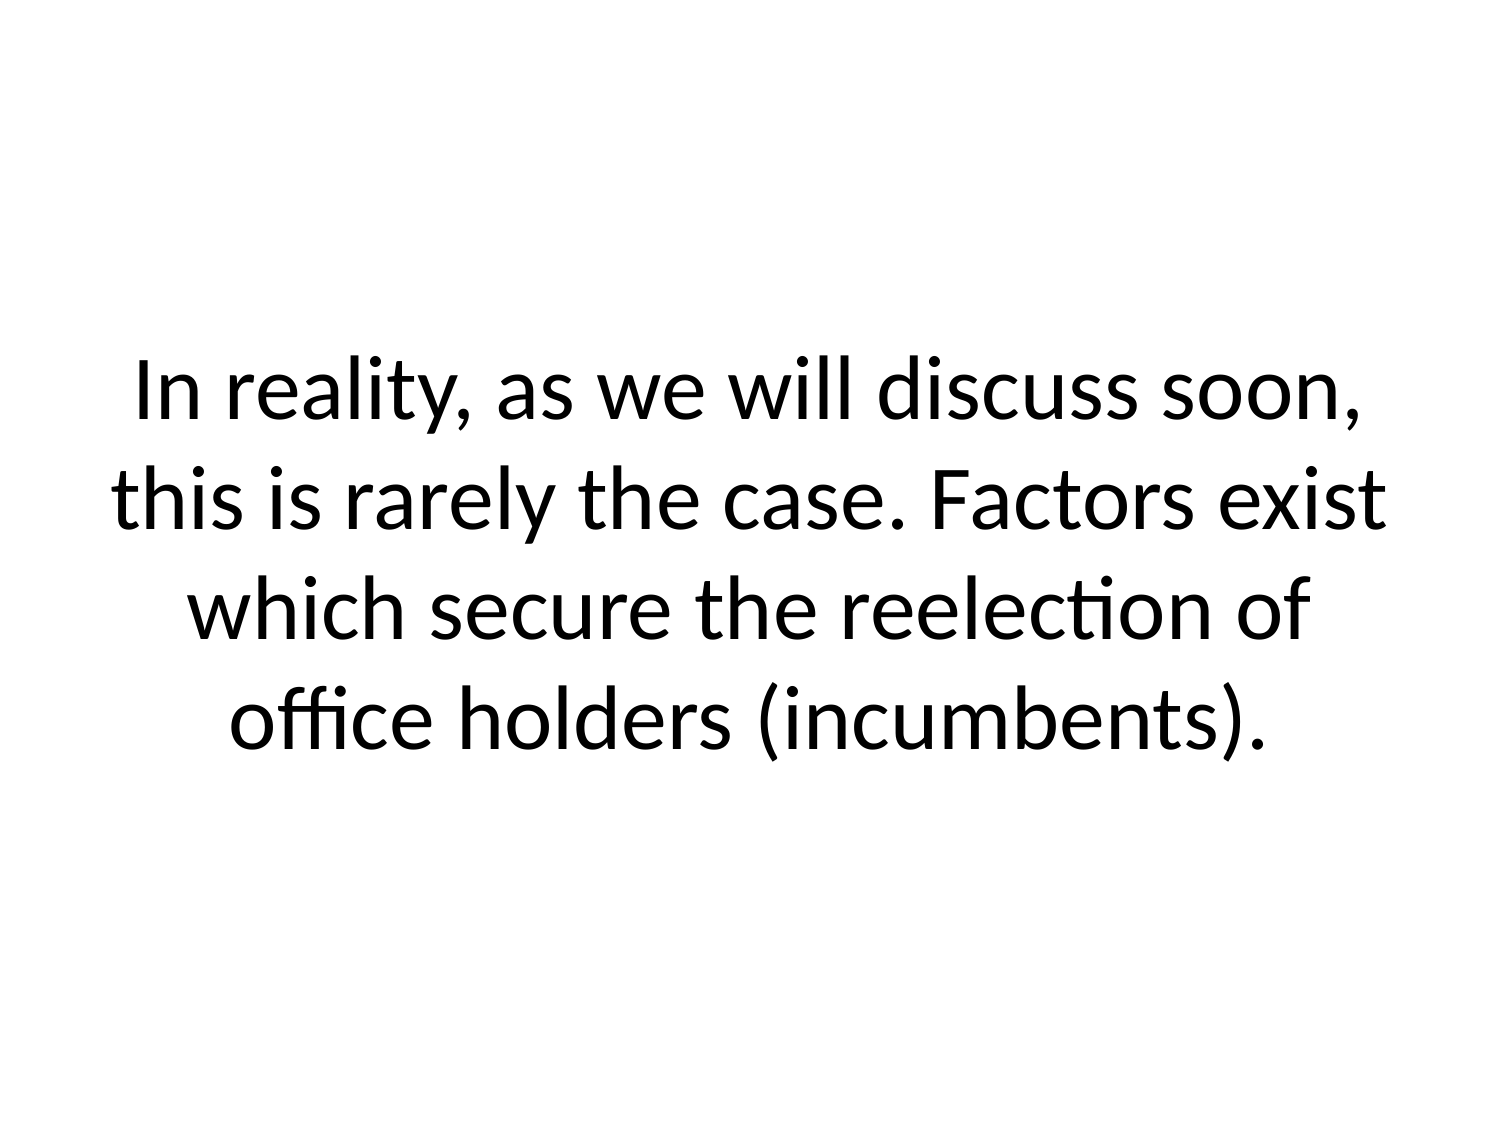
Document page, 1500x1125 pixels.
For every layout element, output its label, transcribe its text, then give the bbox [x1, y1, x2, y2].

title In reality, as we will discuss soon, this is rarely the case. Factors exist which secure the reelection of office holders (incumbents). [74, 44, 1426, 1051]
